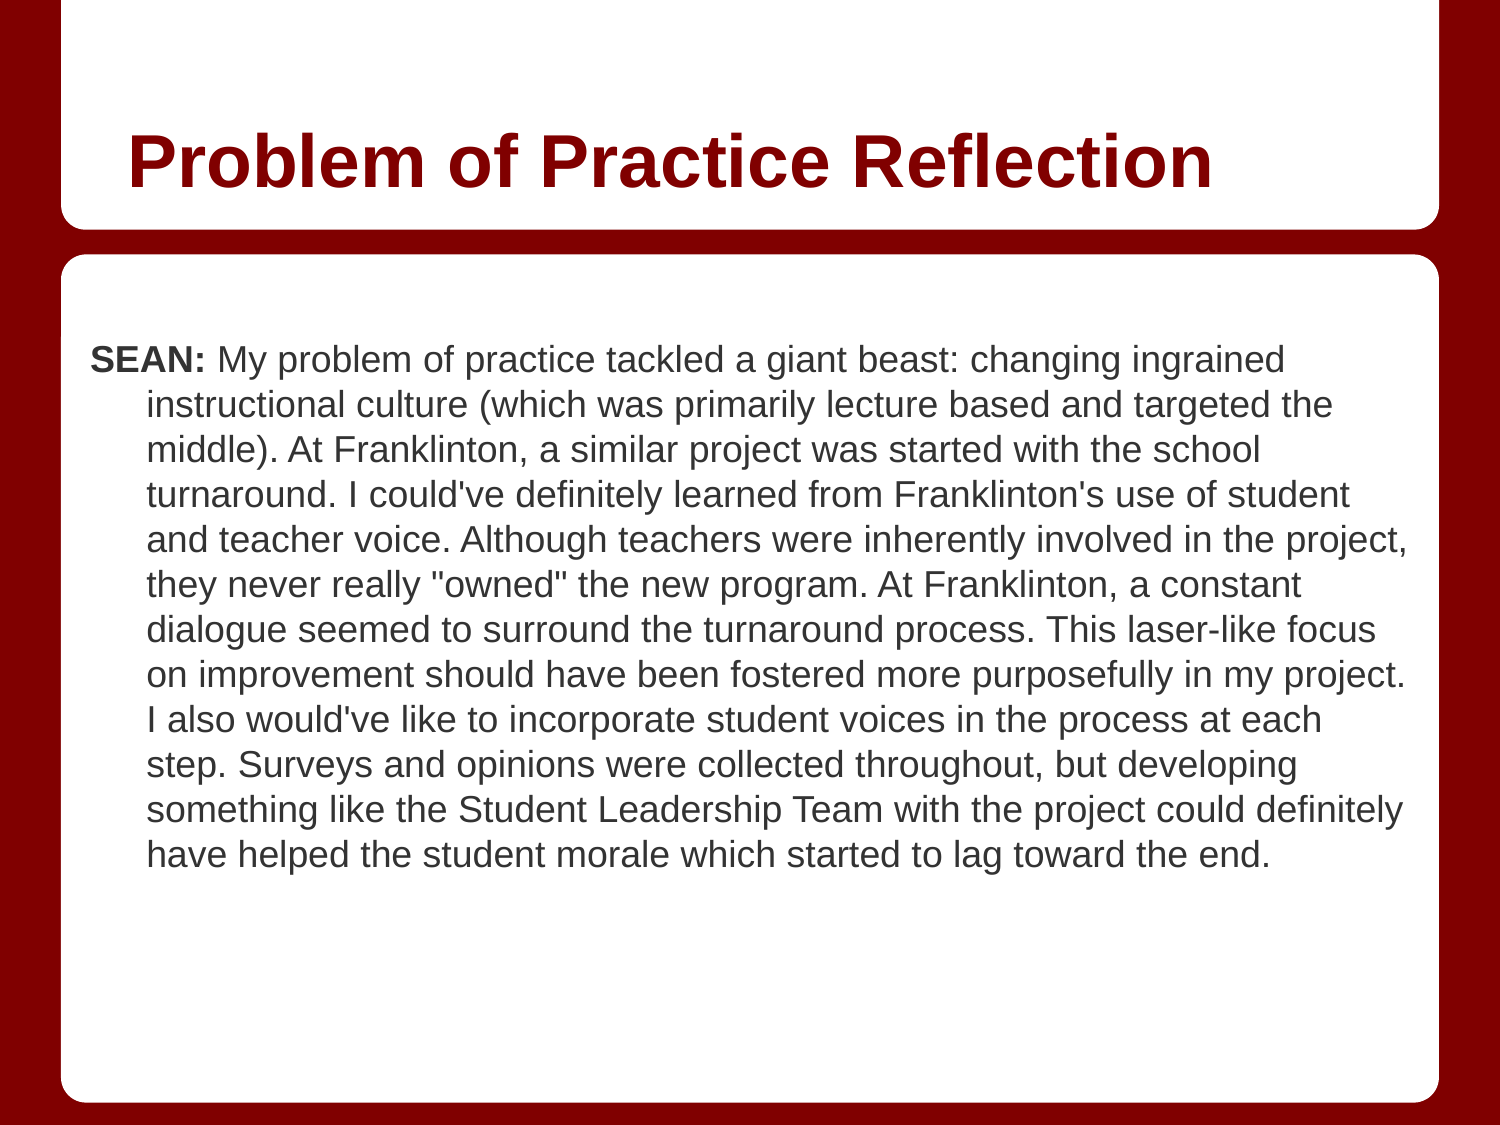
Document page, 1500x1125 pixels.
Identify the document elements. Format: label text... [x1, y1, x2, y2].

title Problem of Practice Reflection [75, 0, 1425, 218]
list SEAN: My problem of practice tackled a giant beast: changing ingrained instructional culture (which was primarily lecture based and targeted the middle). At Franklinton, a similar project was started with the school turnaround. I could've definitely learned from Franklinton's use of student and teacher voice. Although teachers were inherently involved in the project, they never really "owned" the new program. At Franklinton, a constant dialogue seemed to surround the turnaround process. This laser-like focus on improvement should have been fostered more purposefully in my project. I also would've like to incorporate student voices in the process at each step. Surveys and opinions were collected throughout, but developing something like the Student Leadership Team with the project could definitely have helped the student morale which started to lag toward the end. [75, 262, 1425, 978]
